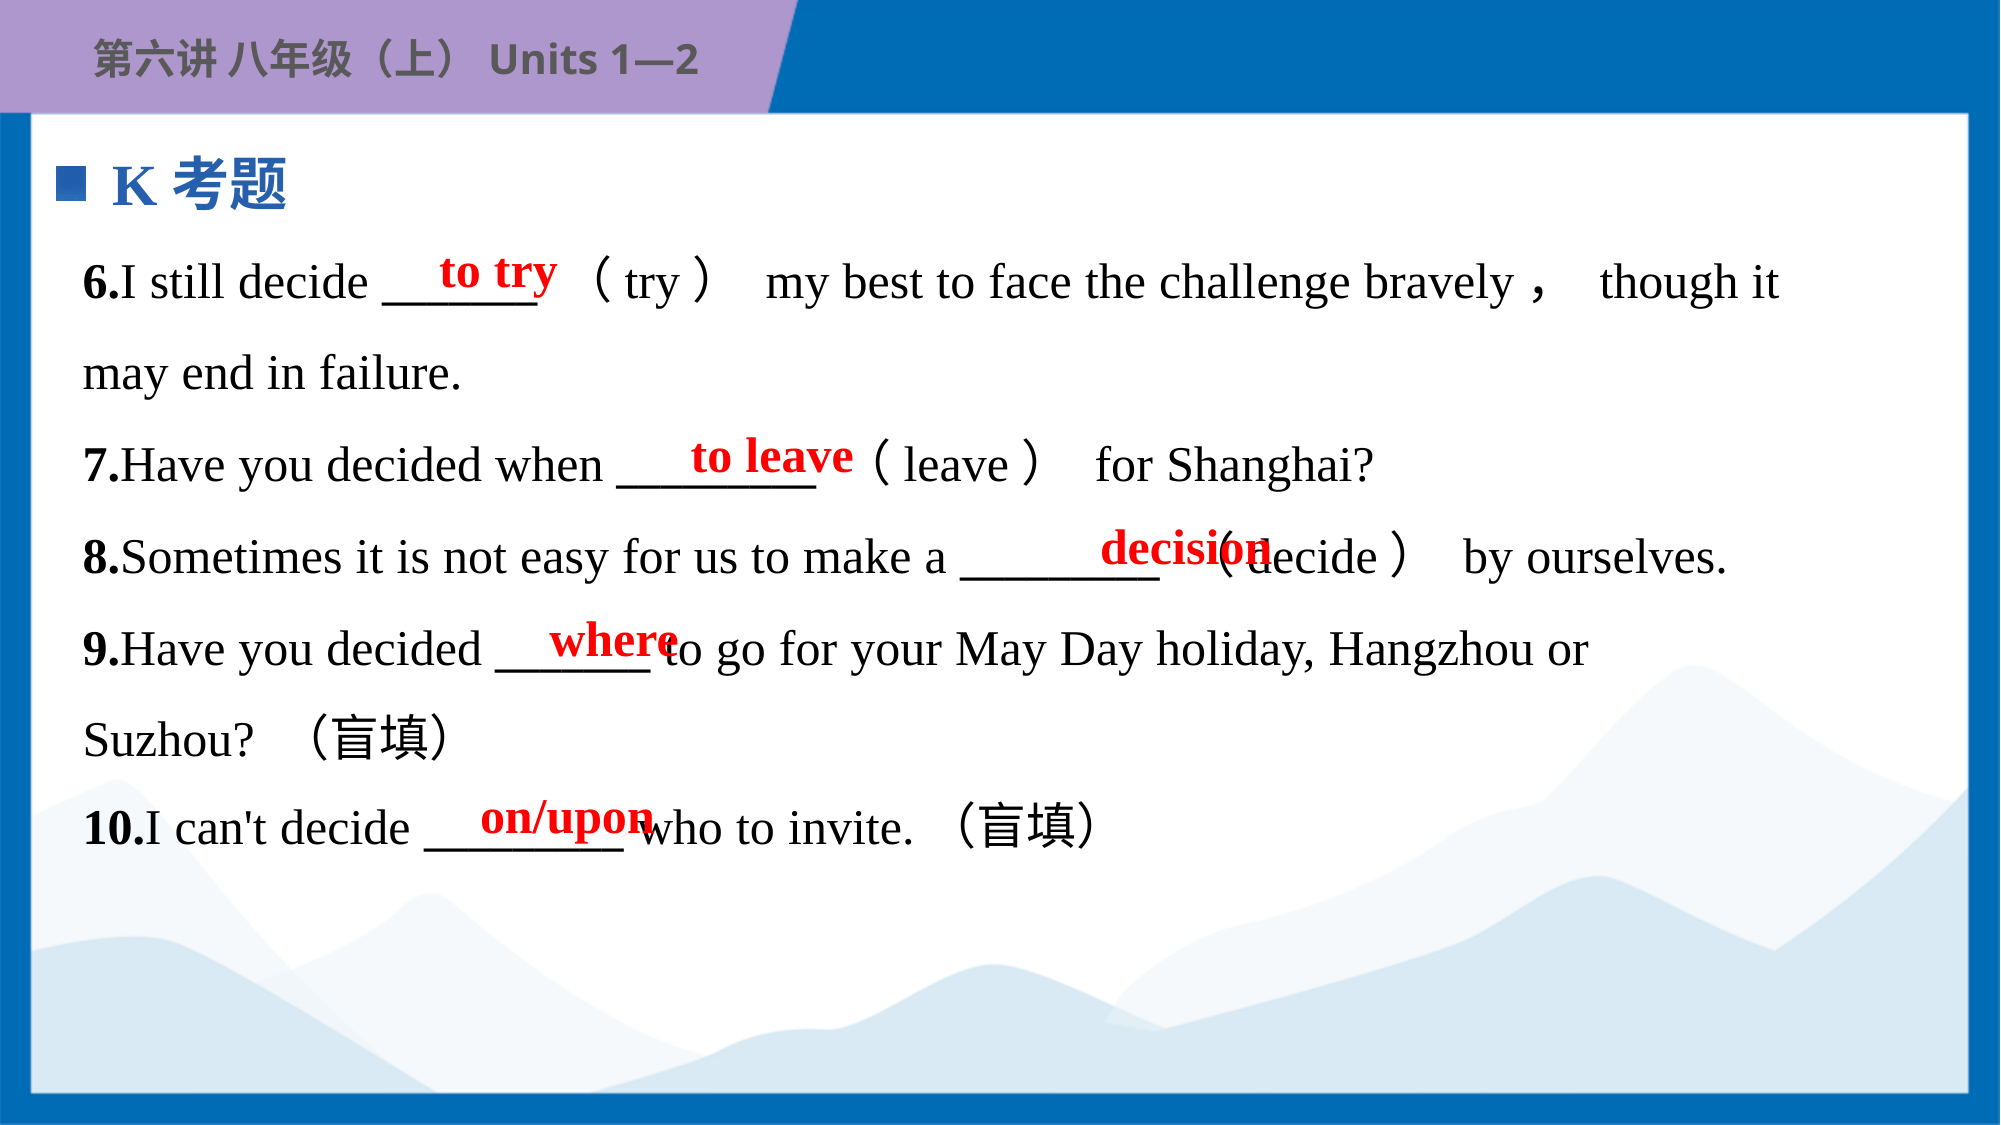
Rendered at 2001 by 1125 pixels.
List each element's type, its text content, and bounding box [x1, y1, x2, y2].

text_box decision [1082, 487, 1291, 566]
text_box 6.I still decide _______ （try） my best to face the challenge bravely， though it may end in failure. 7.Have you decided when _________ （leave） for Shanghai? 8.Sometimes it is not easy for us to make a _________ （decide） by ourselves. 9.Have you decided _______ to go for your May Day holiday, Hangzhou or Suzhou? （盲填） 10.I can't decide _________ who to invite.（盲填） [82, 216, 1917, 845]
text_box to try [415, 209, 583, 288]
picture [0, 0, 2000, 1125]
text_box on/upon [461, 756, 674, 835]
text_box K考题 [112, 146, 1917, 216]
text_box to leave [666, 395, 878, 474]
text_box where [531, 578, 698, 658]
